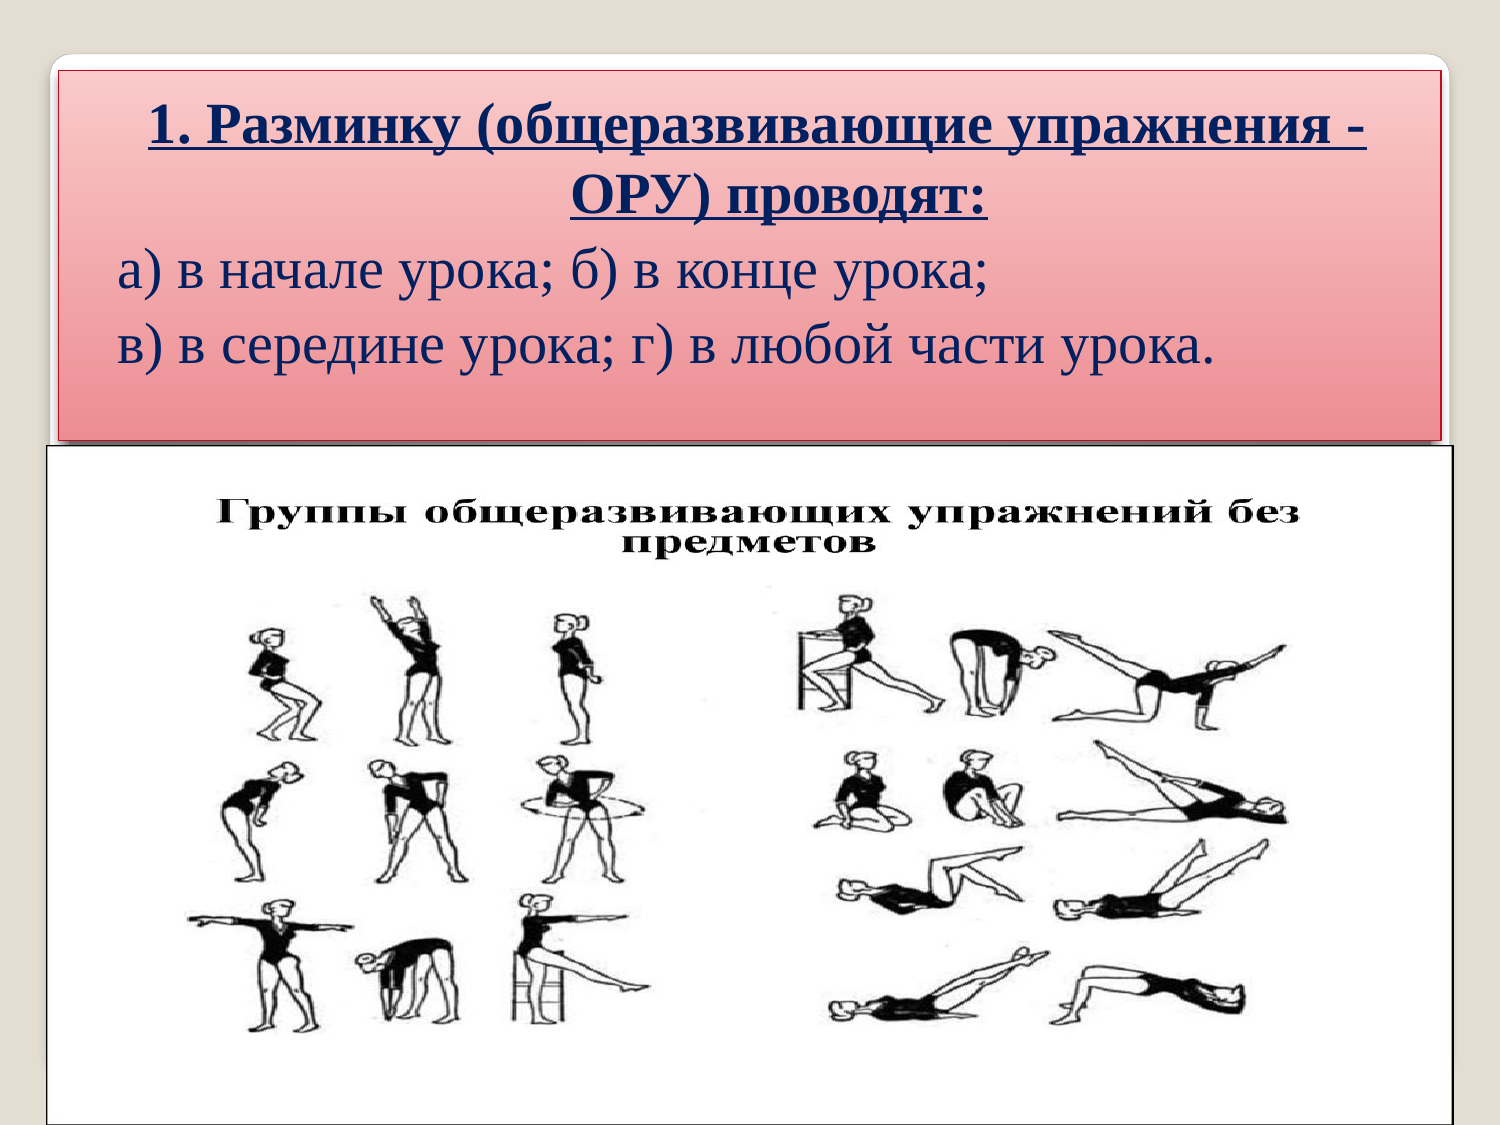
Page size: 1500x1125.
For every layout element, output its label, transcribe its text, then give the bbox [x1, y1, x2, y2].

list 1. Разминку (общеразвивающие упражнения - ОРУ) проводят: а) в начале урока; б) в конце урока; в) в середине урока; г) в любой части урока. [58, 70, 1442, 441]
picture [46, 445, 1454, 1125]
